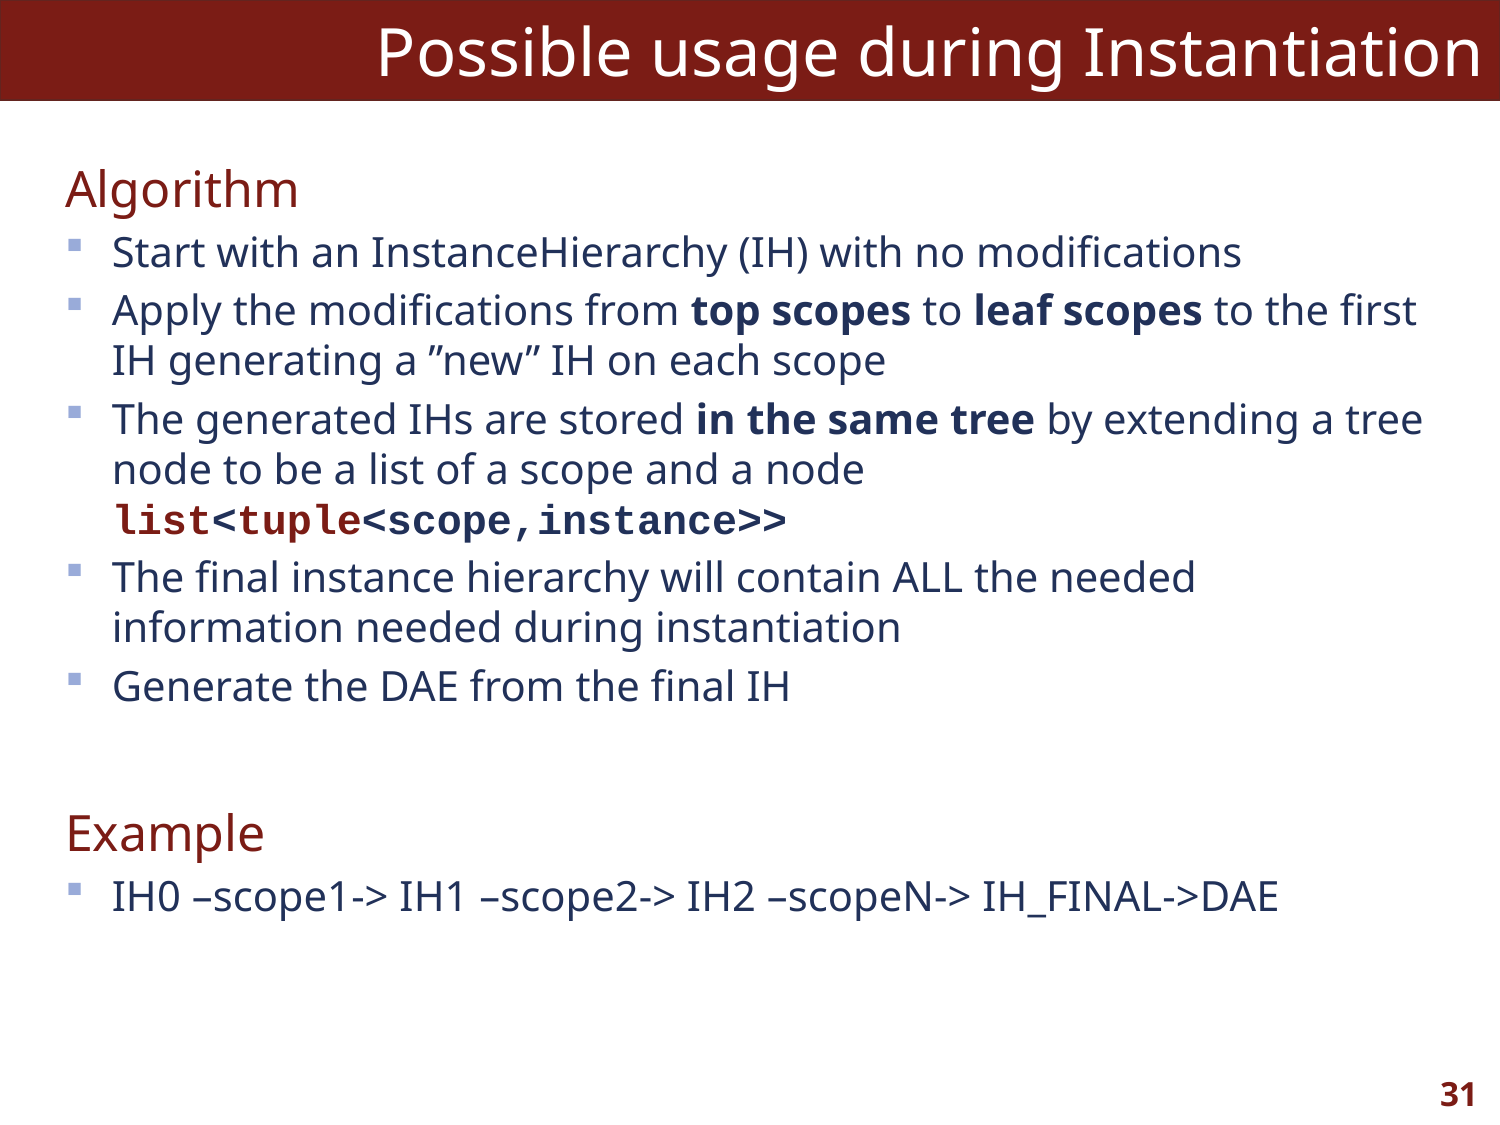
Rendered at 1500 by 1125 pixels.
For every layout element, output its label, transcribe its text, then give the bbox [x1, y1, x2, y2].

slide_number 31 [1342, 1065, 1494, 1116]
list Algorithm Start with an InstanceHierarchy (IH) with no modifications Apply the modifications from top scopes to leaf scopes to the first IH generating a ”new” IH on each scope The generated IHs are stored in the same tree by extending a tree node to be a list of a scope and a node list<tuple<scope,instance>> The final instance hierarchy will contain ALL the needed information needed during instantiation Generate the DAE from the final IH Example IH0 –scope1-> IH1 –scope2-> IH2 –scopeN-> IH_FINAL->DAE [49, 149, 1451, 1076]
title Possible usage during Instantiation [274, 0, 1500, 101]
